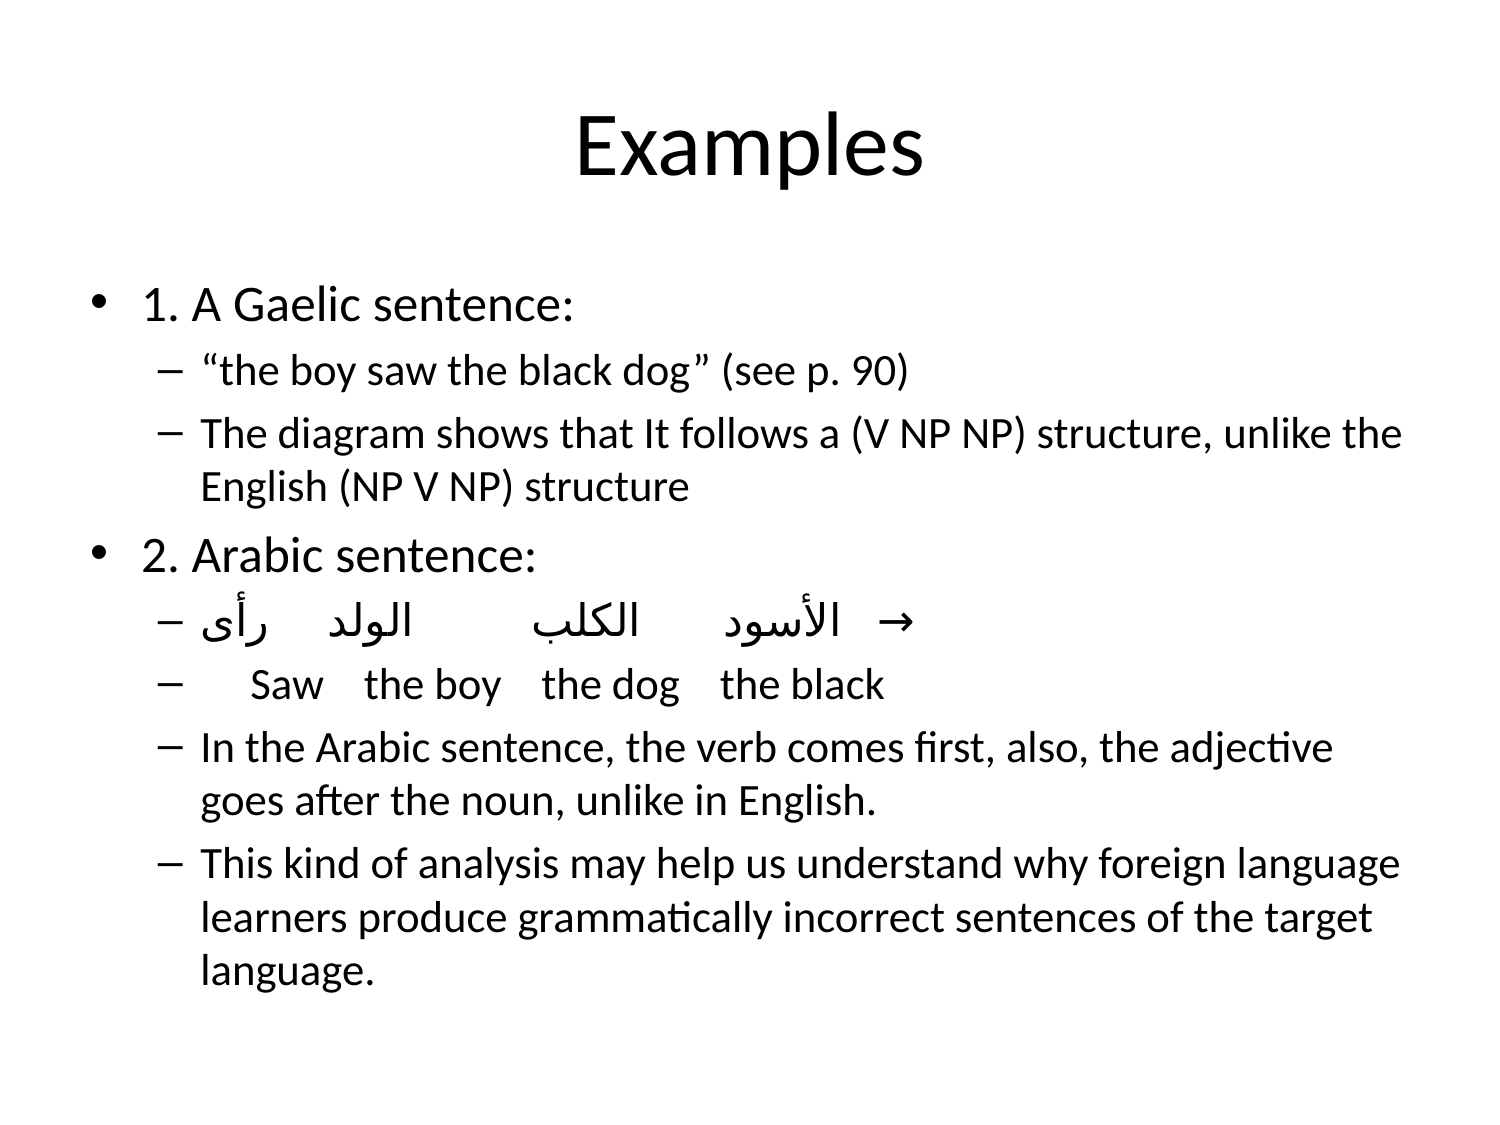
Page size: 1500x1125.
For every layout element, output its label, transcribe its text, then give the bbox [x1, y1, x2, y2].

title Examples [75, 45, 1425, 233]
list 1. A Gaelic sentence: “the boy saw the black dog” (see p. 90) The diagram shows that It follows a (V NP NP) structure, unlike the English (NP V NP) structure 2. Arabic sentence: الأسود الكلب الولد رأى → Saw the boy the dog the black In the Arabic sentence, the verb comes first, also, the adjective goes after the noun, unlike in English. This kind of analysis may help us understand why foreign language learners produce grammatically incorrect sentences of the target language. [75, 262, 1425, 1005]
